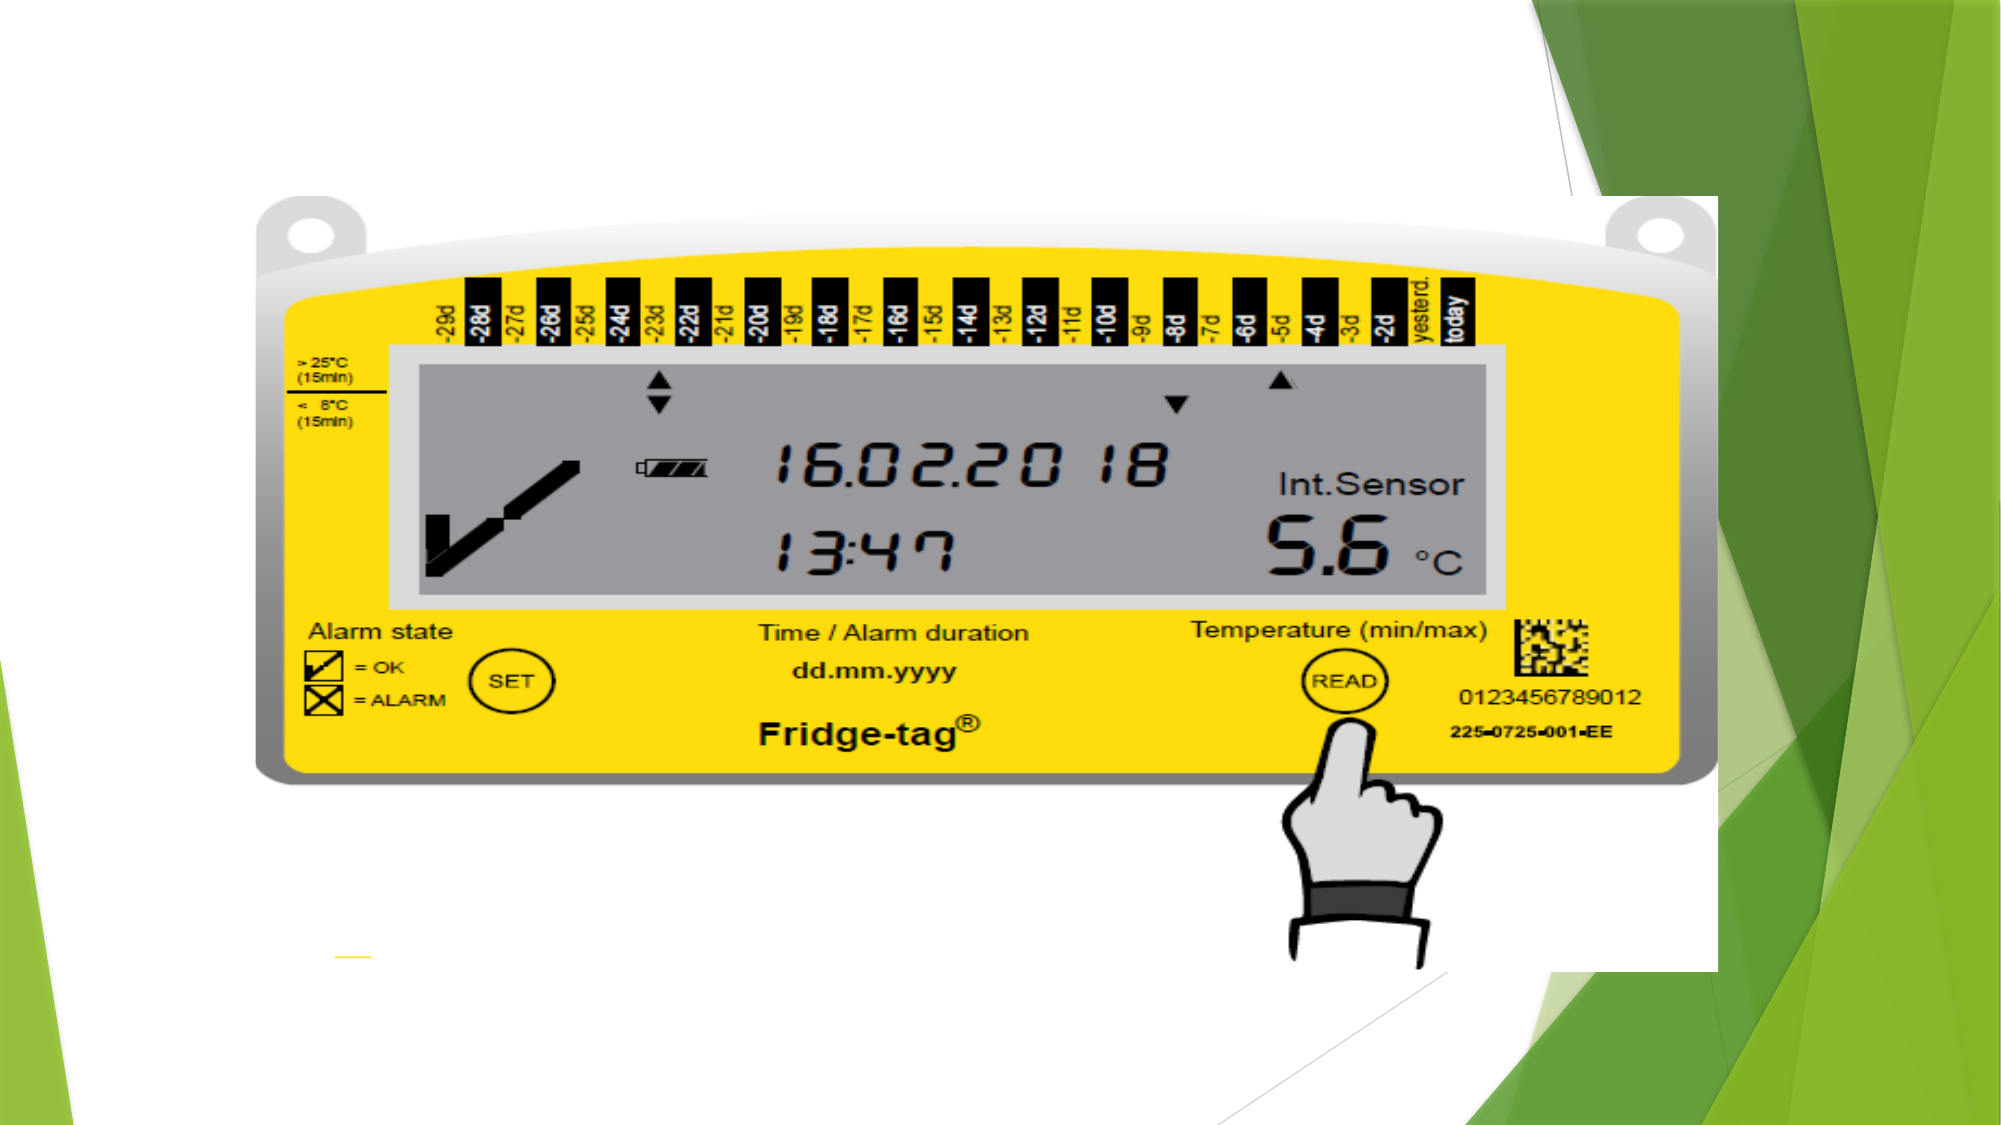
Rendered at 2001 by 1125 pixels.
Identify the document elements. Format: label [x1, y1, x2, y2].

picture [255, 195, 1719, 972]
